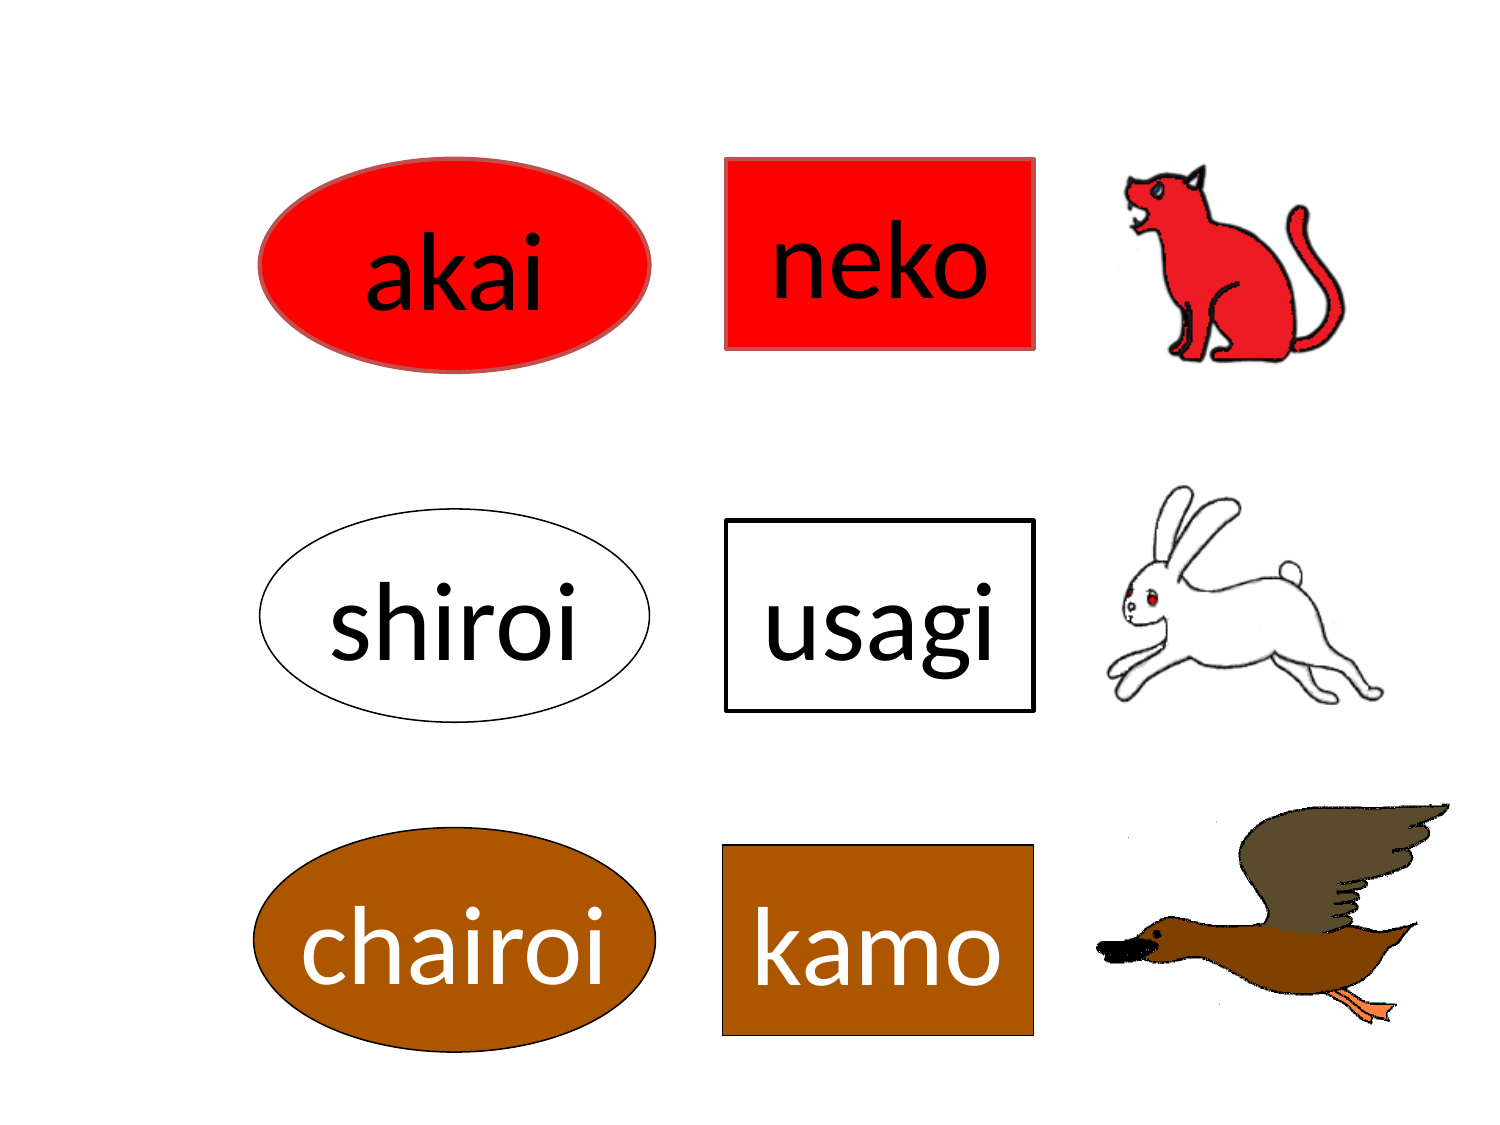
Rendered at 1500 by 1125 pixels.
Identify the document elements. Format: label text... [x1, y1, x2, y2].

picture [1071, 785, 1451, 1048]
picture [1083, 100, 1389, 408]
text_box chairoi [253, 827, 656, 1053]
text_box akai [257, 156, 652, 375]
text_box neko [724, 157, 1036, 351]
text_box shiroi [259, 508, 650, 723]
text_box kamo [722, 845, 1034, 1036]
text_box usagi [724, 518, 1036, 713]
picture [1094, 483, 1389, 716]
